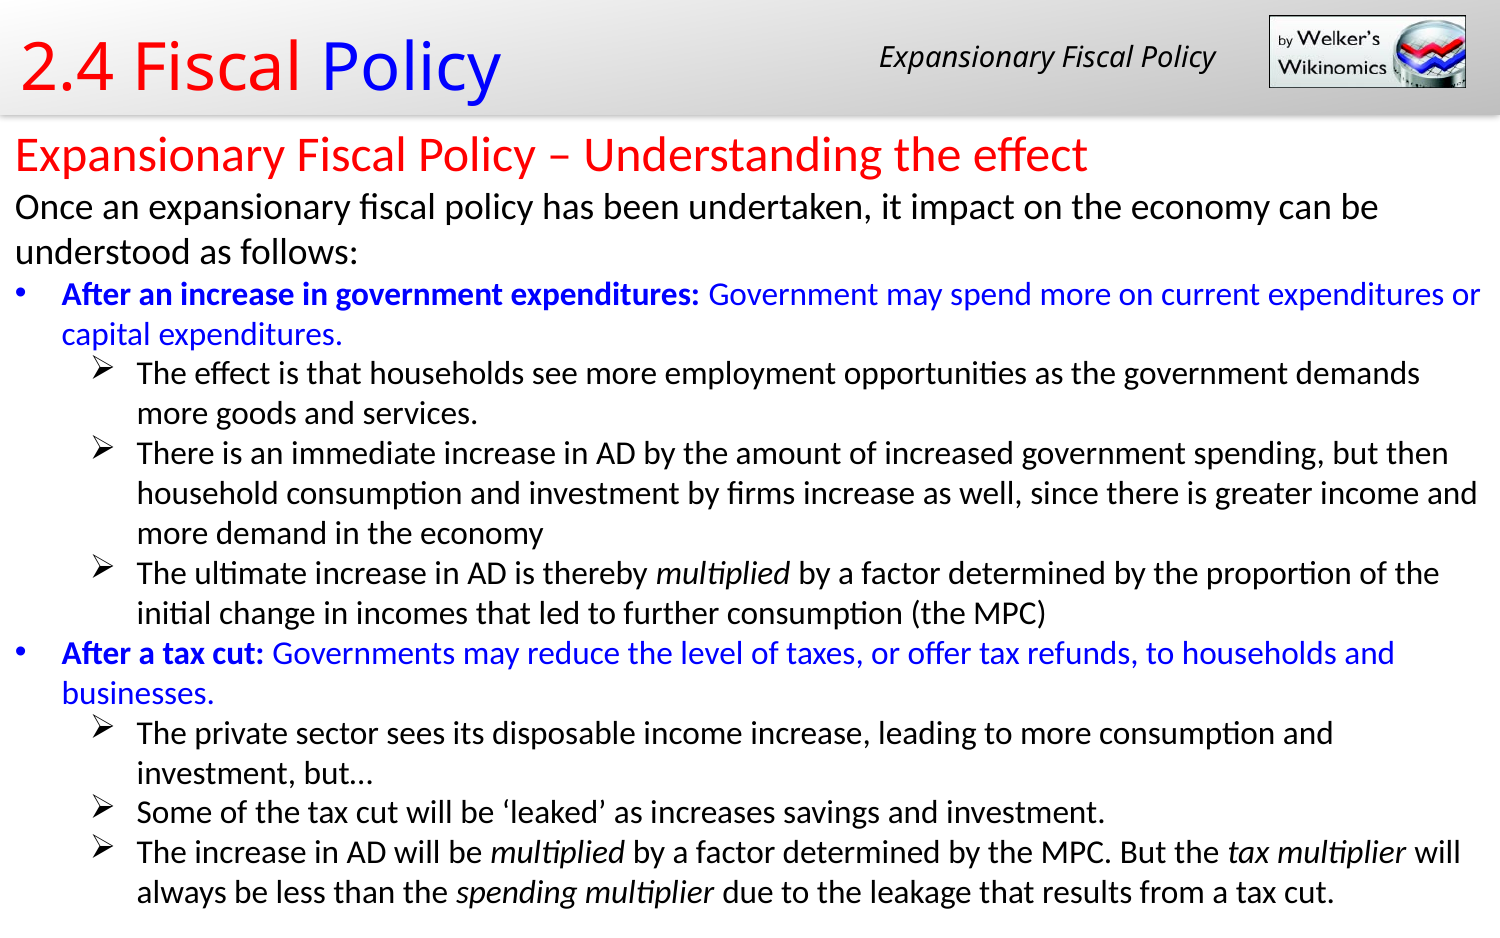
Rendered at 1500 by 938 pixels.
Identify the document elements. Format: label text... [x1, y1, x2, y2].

text_box Expansionary Fiscal Policy – Understanding the effect Once an expansionary fiscal policy has been undertaken, it impact on the economy can be understood as follows: After an increase in government expenditures: Government may spend more on current expenditures or capital expenditures. The effect is that households see more employment opportunities as the government demands more goods and services. There is an immediate increase in AD by the amount of increased government spending, but then household consumption and investment by firms increase as well, since there is greater income and more demand in the economy The ultimate increase in AD is thereby multiplied by a factor determined by the proportion of the initial change in incomes that led to further consumption (the MPC) After a tax cut: Governments may reduce the level of taxes, or offer tax refunds, to households and businesses. The private sector sees its disposable income increase, leading to more consumption and investment, but… Some of the tax cut will be ‘leaked’ as increases savings and investment. The increase in AD will be multiplied by a factor determined by the MPC. But the tax multiplier will always be less than the spending multiplier due to the leakage that results from a tax cut. [0, 123, 1500, 918]
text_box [0, 0, 1500, 115]
